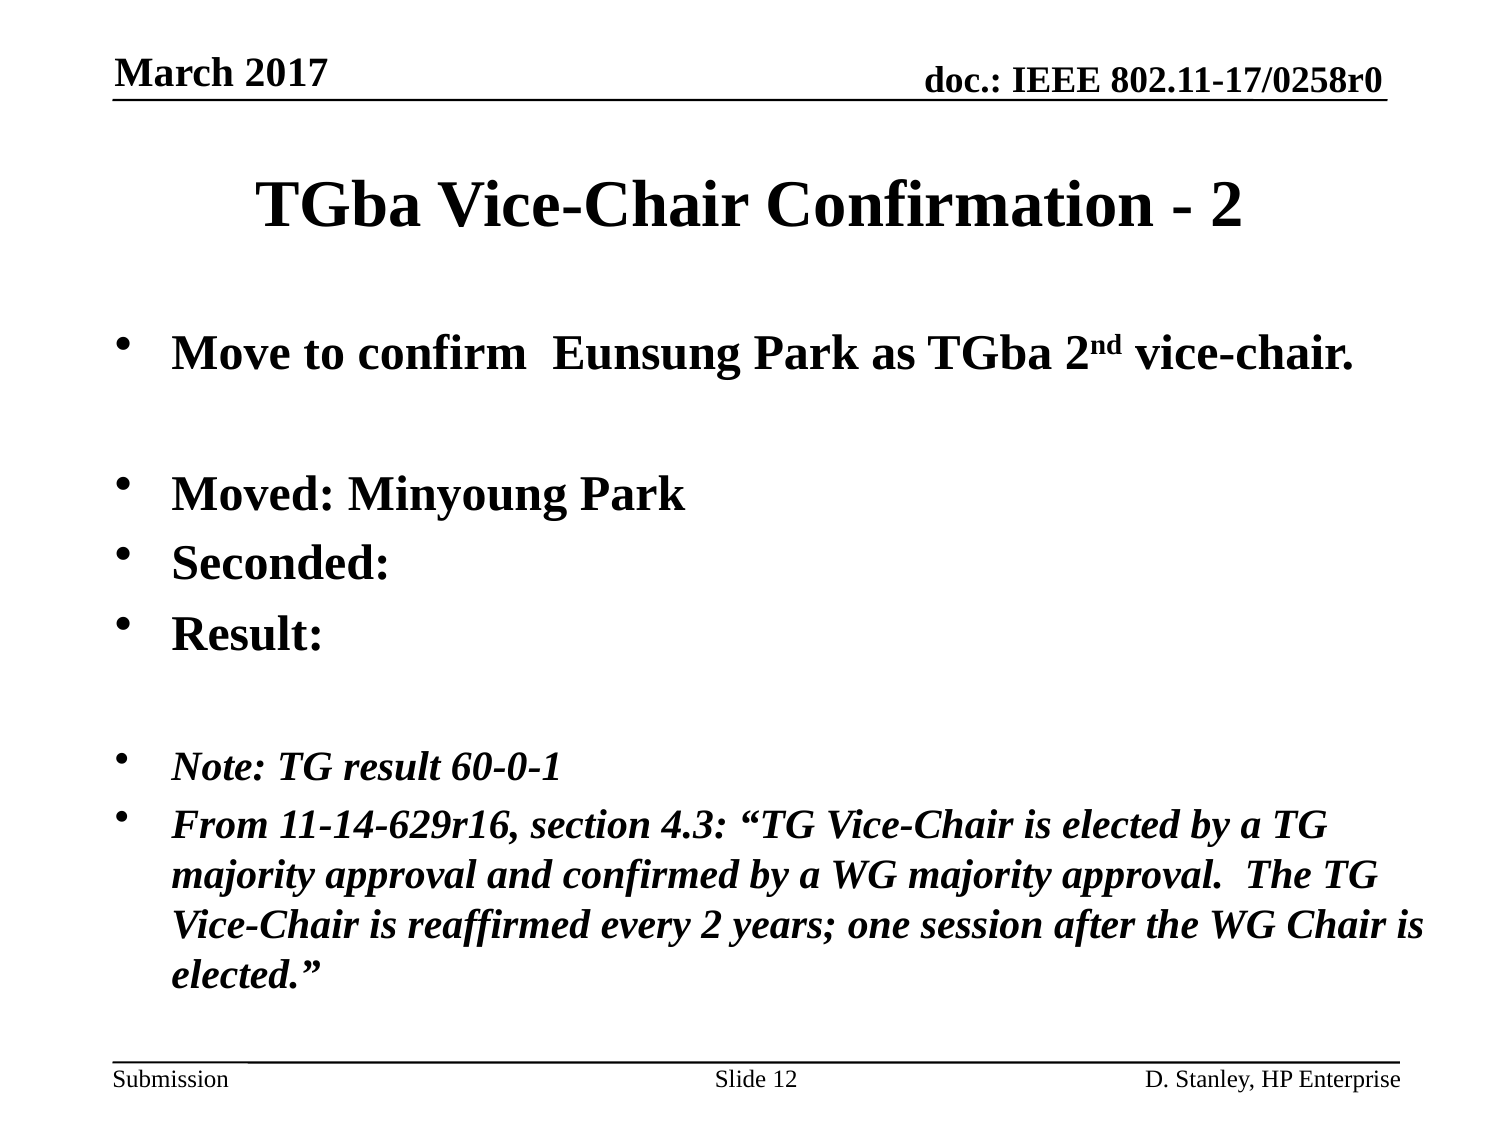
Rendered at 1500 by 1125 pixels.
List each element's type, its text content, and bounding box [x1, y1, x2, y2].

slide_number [114, 49, 423, 95]
footer D. Stanley, HP Enterprise [878, 1061, 1402, 1093]
title TGba Vice-Chair Confirmation - 2 [112, 112, 1388, 288]
list Move to confirm Eunsung Park as TGba 2nd vice-chair. Moved: Minyoung Park Seconded: Result: Note: TG result 60-0-1 From 11-14-629r16, section 4.3: “TG Vice-Chair is elected by a TG majority approval and confirmed by a WG majority approval. The TG Vice-Chair is reaffirmed every 2 years; one session after the WG Chair is elected.” [99, 312, 1463, 1050]
slide_number Slide 12 [712, 1061, 800, 1093]
